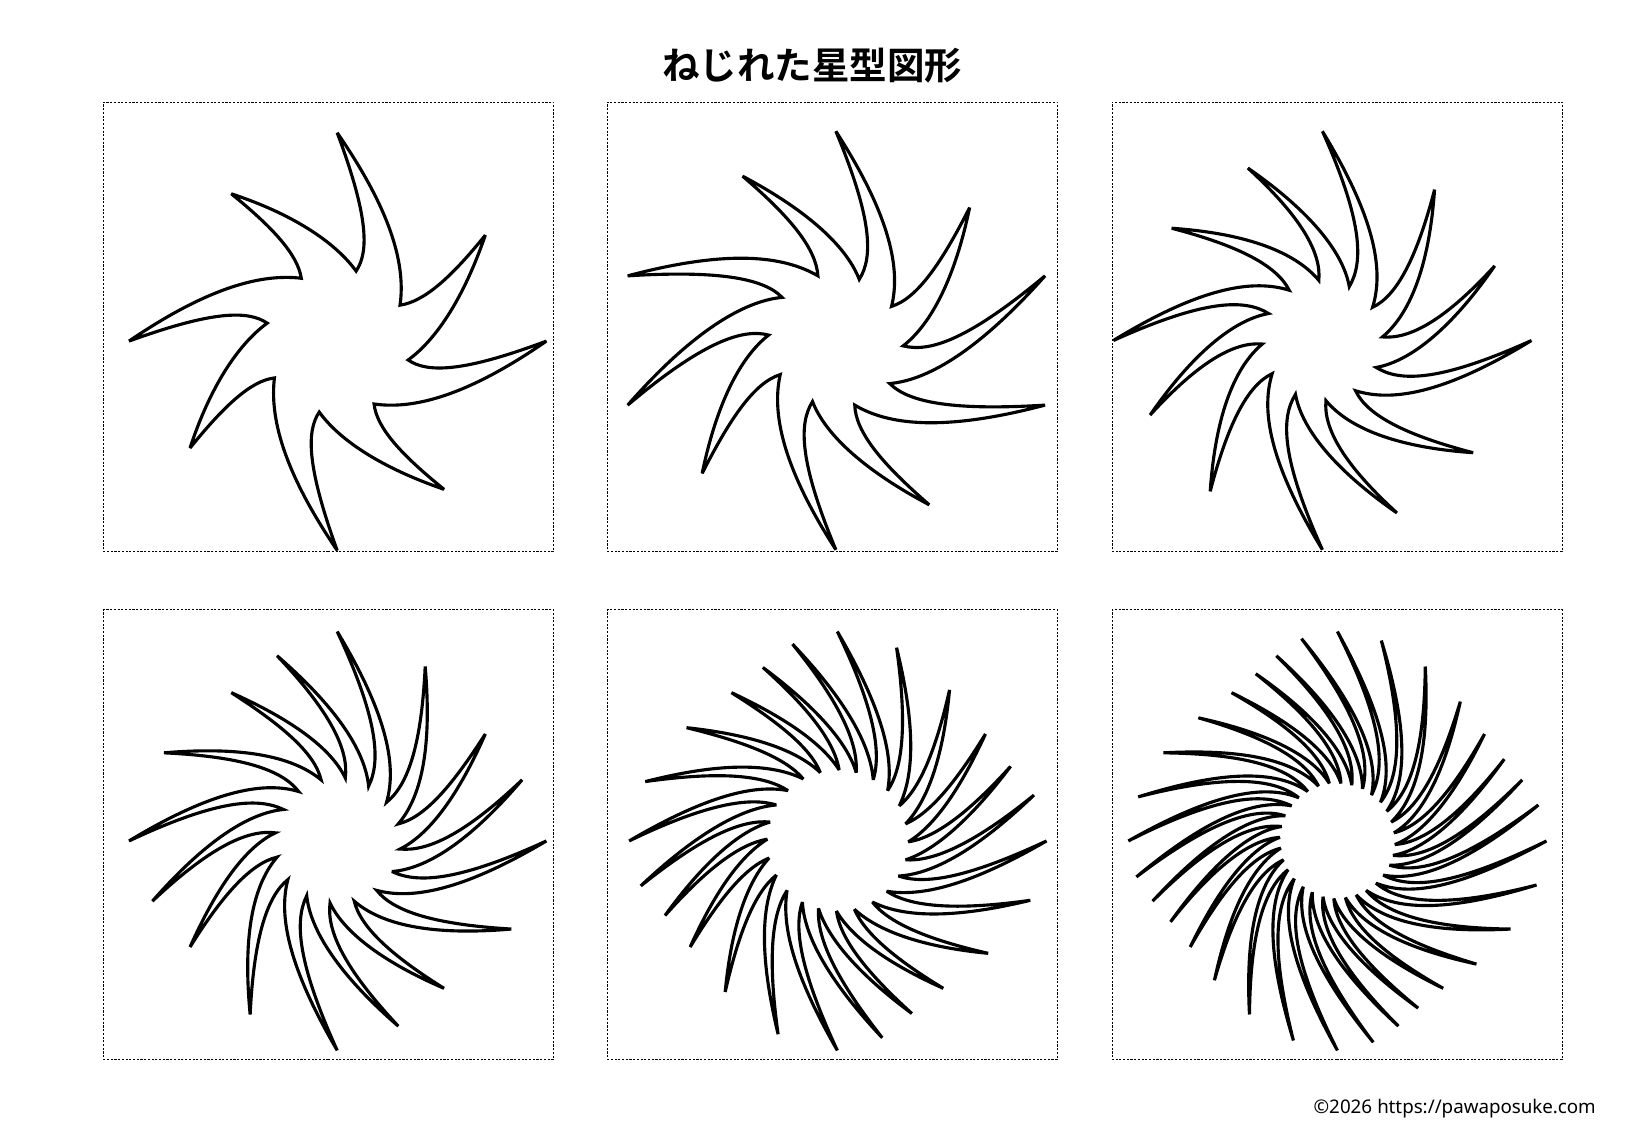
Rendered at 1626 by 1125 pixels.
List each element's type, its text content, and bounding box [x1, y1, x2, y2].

text_box ねじれた星型図形 [647, 34, 978, 95]
text_box [629, 631, 1047, 1051]
text_box [129, 132, 547, 551]
text_box [1113, 131, 1532, 550]
text_box [1128, 631, 1547, 1051]
text_box [627, 131, 1046, 550]
text_box [129, 631, 547, 1051]
